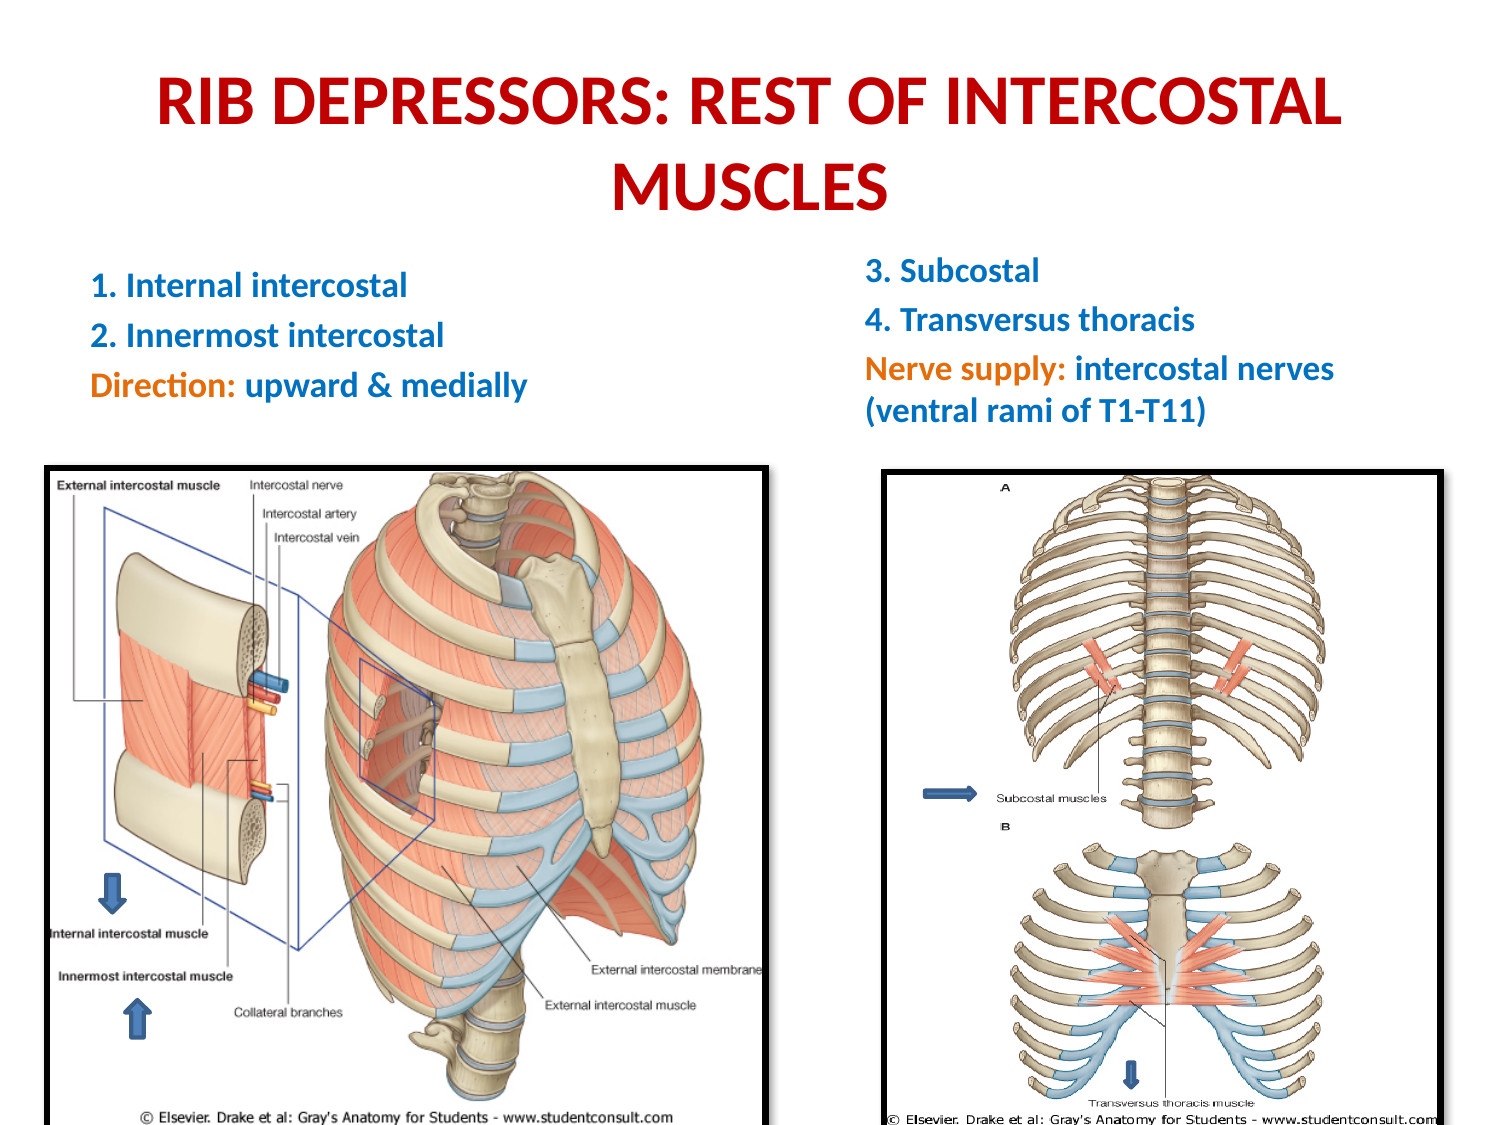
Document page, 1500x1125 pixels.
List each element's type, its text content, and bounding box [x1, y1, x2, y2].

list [49, 470, 763, 1125]
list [887, 474, 1438, 1125]
list 1. Internal intercostal 2. Innermost intercostal Direction: upward & medially [75, 251, 738, 413]
title RIB DEPRESSORS: REST OF INTERCOSTAL MUSCLES [75, 45, 1425, 233]
list 3. Subcostal 4. Transversus thoracis Nerve supply: intercostal nerves (ventral rami of T1-T11) [849, 237, 1463, 438]
